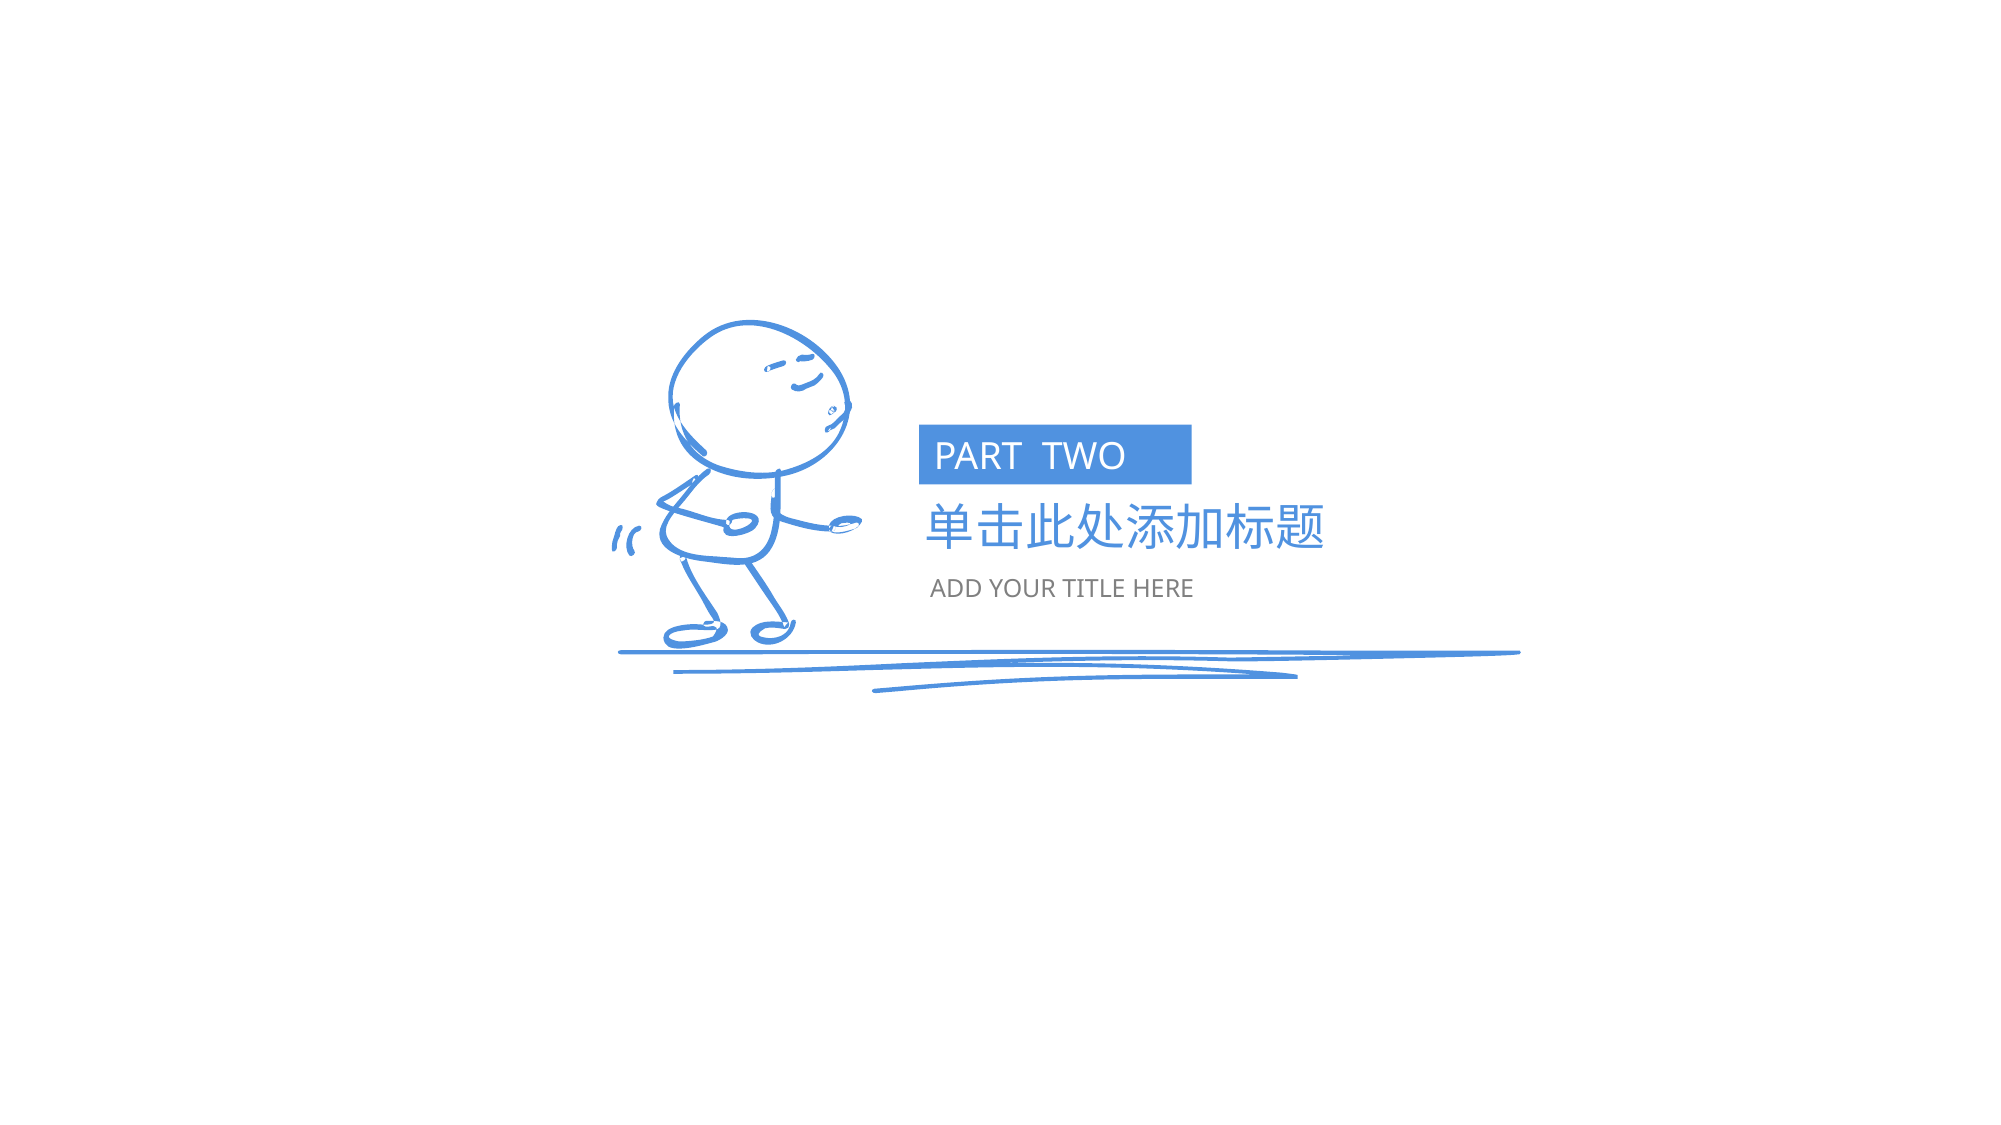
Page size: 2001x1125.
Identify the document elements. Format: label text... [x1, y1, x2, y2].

text_box ADD YOUR TITLE HERE [919, 566, 1309, 608]
text_box 单击此处添加标题 [913, 489, 1337, 561]
text_box PART TWO [919, 424, 1192, 485]
text_box [673, 649, 1521, 694]
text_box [611, 300, 869, 655]
